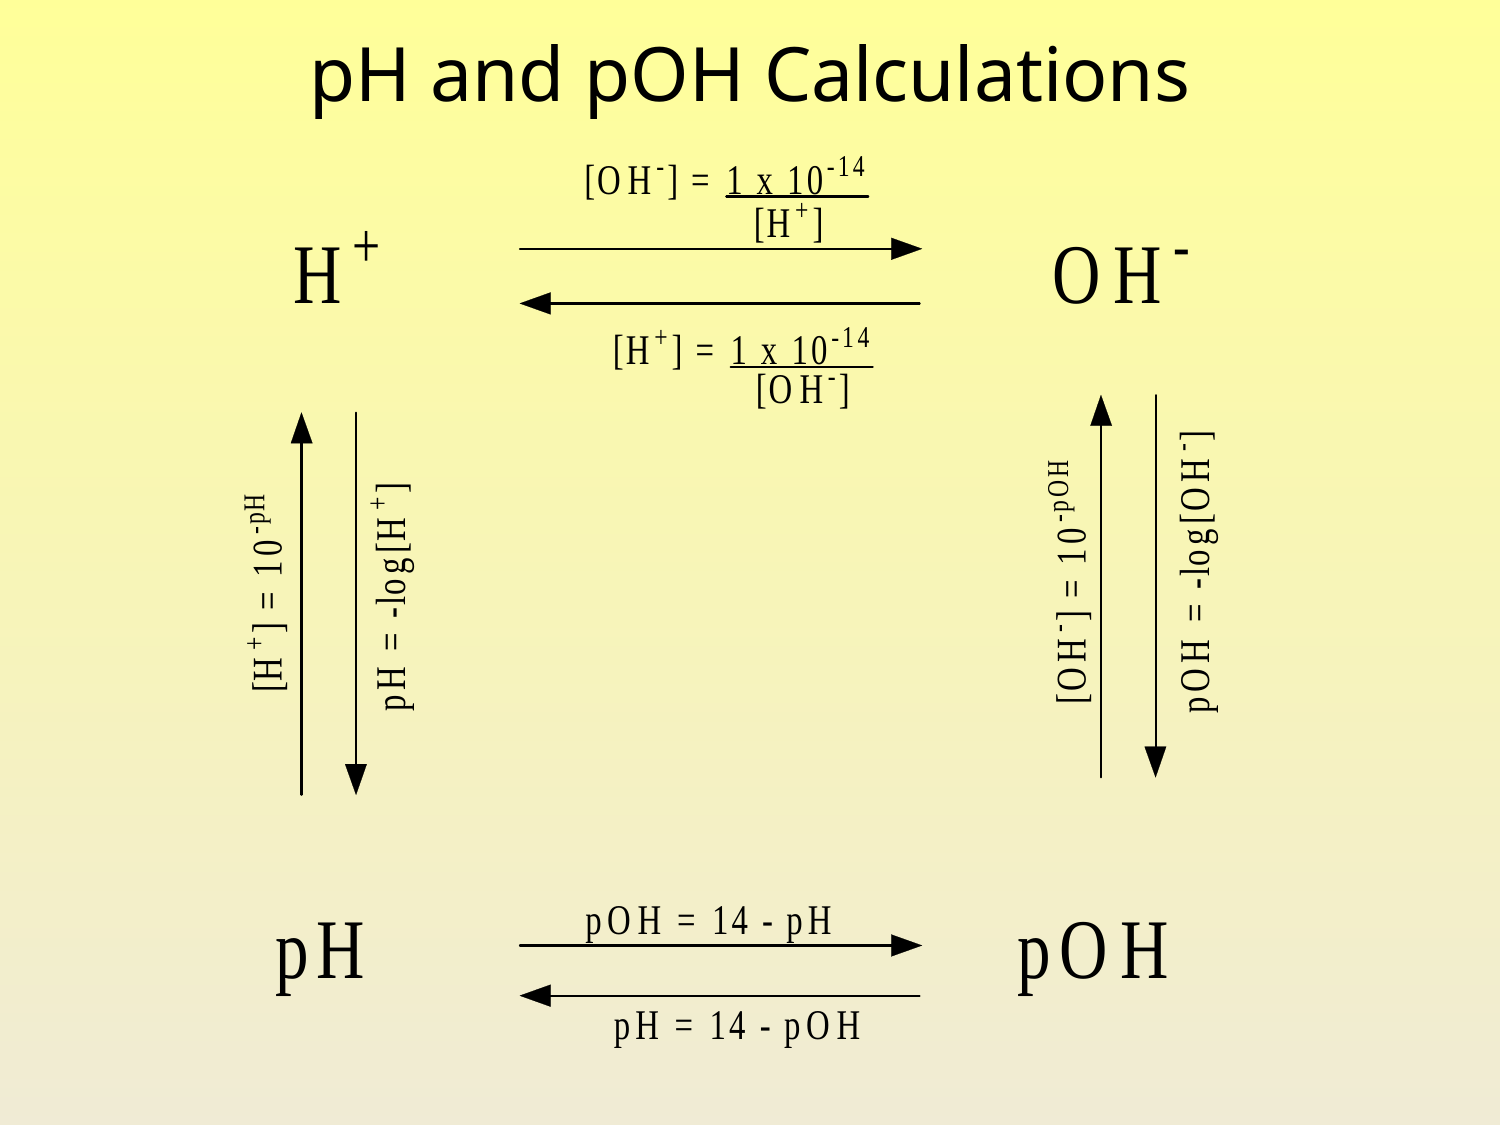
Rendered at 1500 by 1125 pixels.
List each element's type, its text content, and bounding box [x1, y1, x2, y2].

title pH and pOH Calculations [74, 0, 1426, 143]
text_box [224, 137, 1238, 1062]
